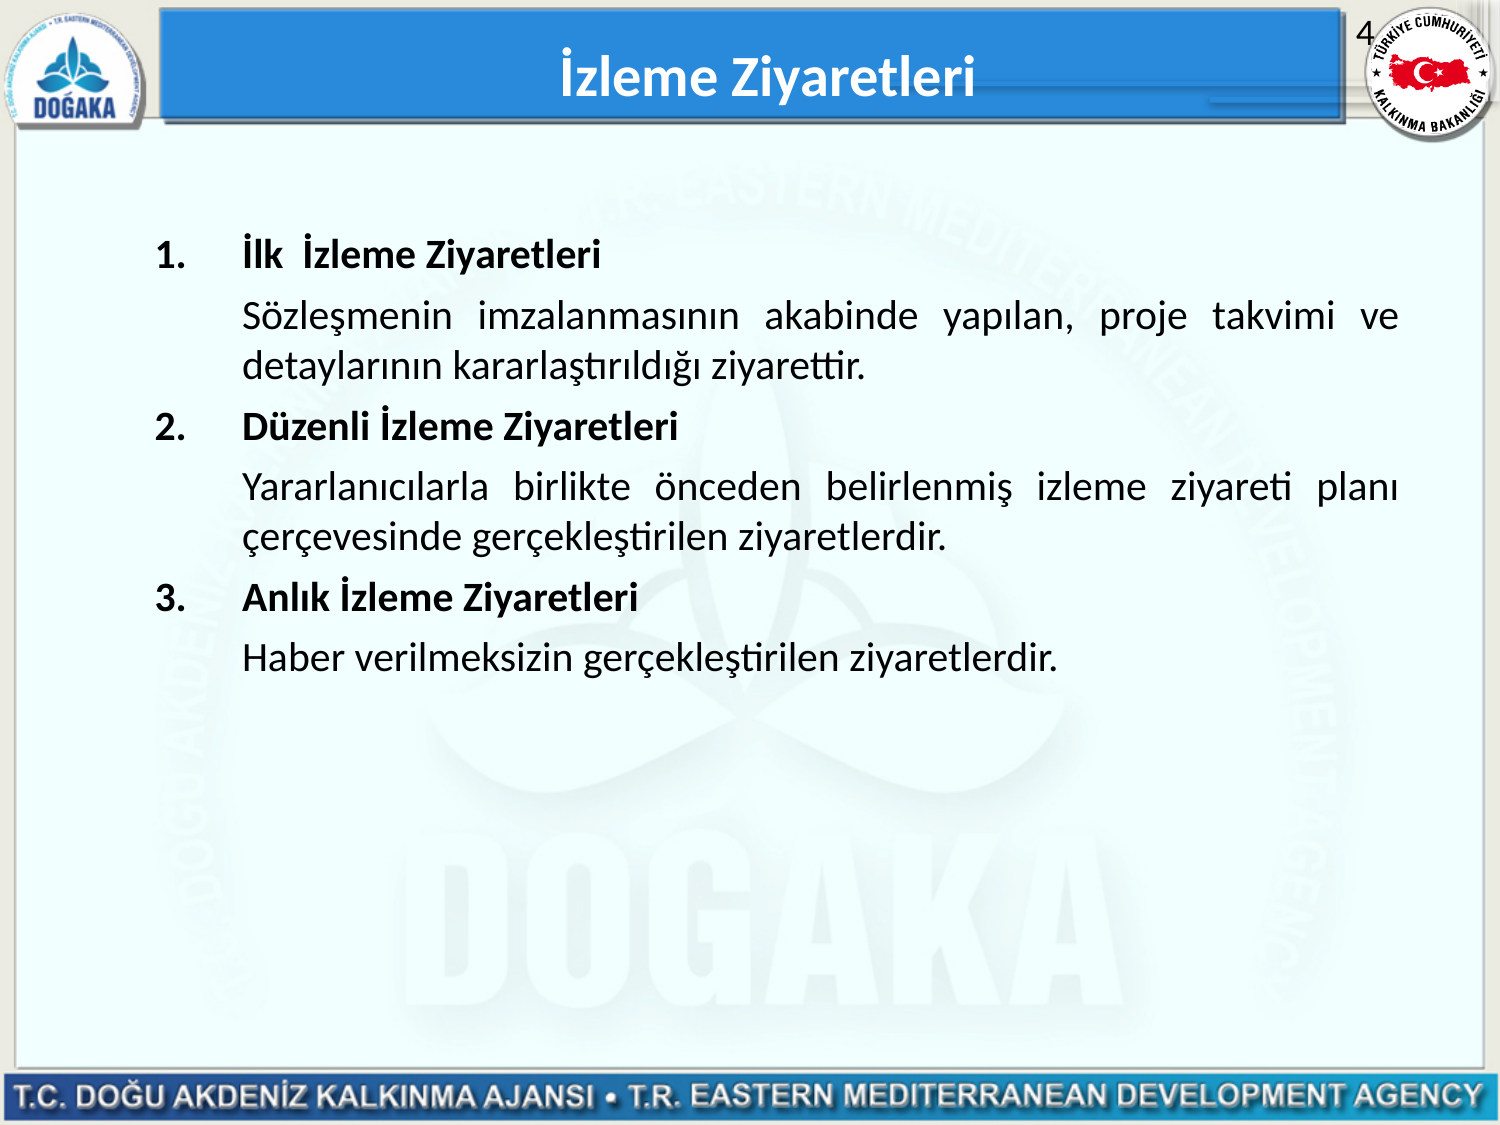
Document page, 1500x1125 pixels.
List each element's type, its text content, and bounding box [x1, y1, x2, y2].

list İlk İzleme Ziyaretleri Sözleşmenin imzalanmasının akabinde yapılan, proje takvimi ve detaylarının kararlaştırıldığı ziyarettir. Düzenli İzleme Ziyaretleri Yararlanıcılarla birlikte önceden belirlenmiş izleme ziyareti planı çerçevesinde gerçekleştirilen ziyaretlerdir. Anlık İzleme Ziyaretleri Haber verilmeksizin gerçekleştirilen ziyaretlerdir. [64, 219, 1415, 804]
picture [0, 0, 1500, 1125]
slide_number 4 [1340, 0, 1466, 61]
title İzleme Ziyaretleri [371, 30, 1166, 102]
